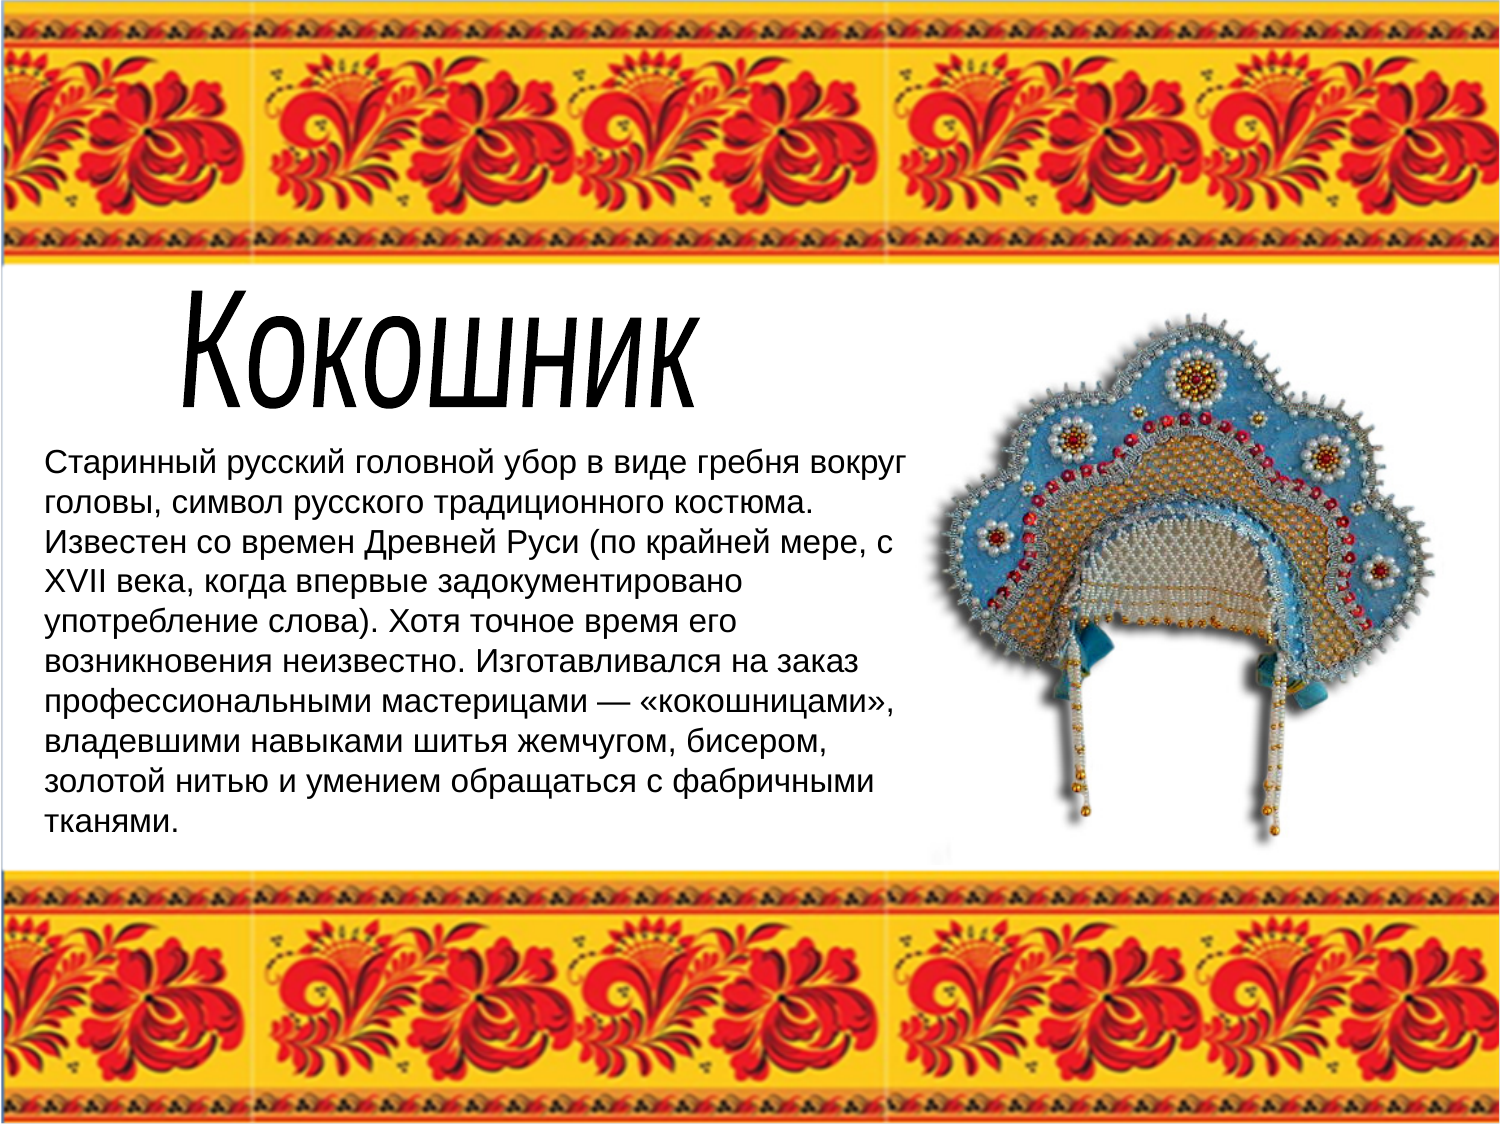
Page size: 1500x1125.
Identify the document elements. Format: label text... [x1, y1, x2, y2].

picture [0, 0, 1500, 1125]
text_box Старинный русский головной убор в виде гребня вокруг головы, символ русского традиционного костюма. Известен со времен Древней Руси (по крайней мере, с XVII века, когда впервые задокументировано употребление слова). Хотя точное время его возникновения неизвестно. Изготавливался на заказ профессиональными мастерицами — «кокошницами», владевшими навыками шитья жемчугом, бисером, золотой нитью и умением обращаться с фабричными тканями. [29, 432, 910, 847]
